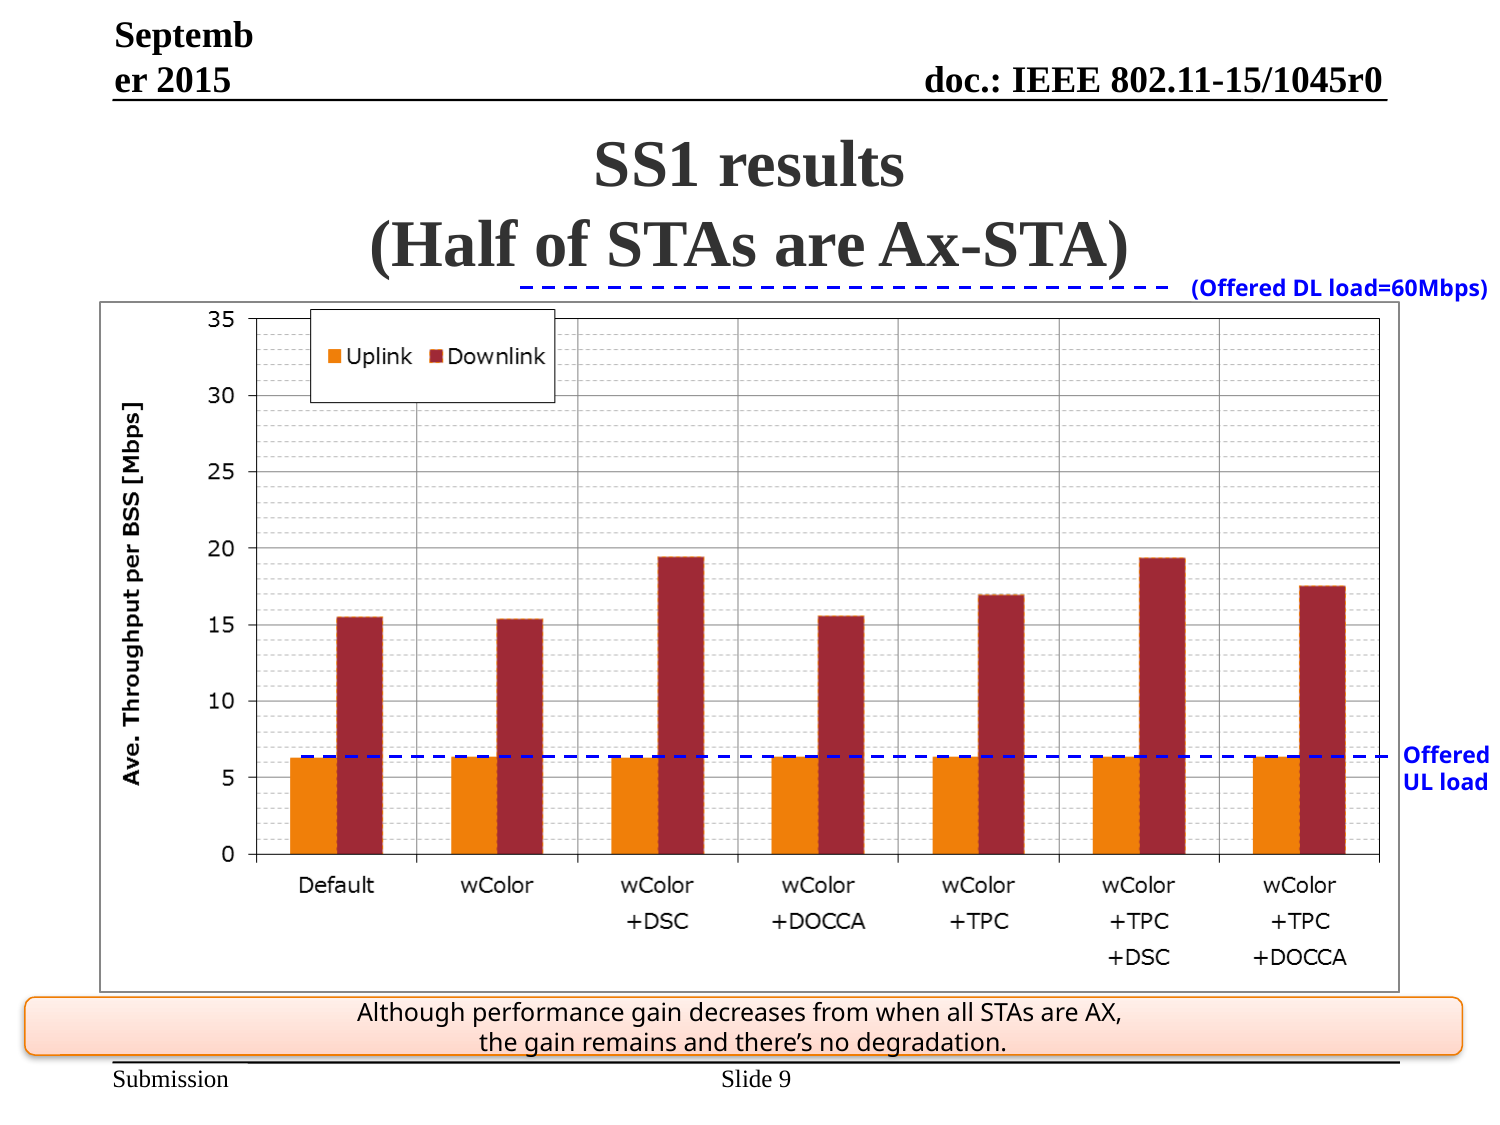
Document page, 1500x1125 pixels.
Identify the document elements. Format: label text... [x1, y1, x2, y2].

text_box (Offered DL load=60Mbps) [1191, 273, 1489, 302]
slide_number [114, 54, 270, 101]
title SS1 results (Half of STAs are Ax-STA) [112, 112, 1388, 288]
slide_number Slide 9 [712, 1063, 800, 1093]
text_box Offered UL load [1404, 740, 1497, 796]
picture [99, 300, 1401, 993]
text_box Although performance gain decreases from when all STAs are AX, the gain remains and there’s no degradation. [24, 996, 1464, 1056]
